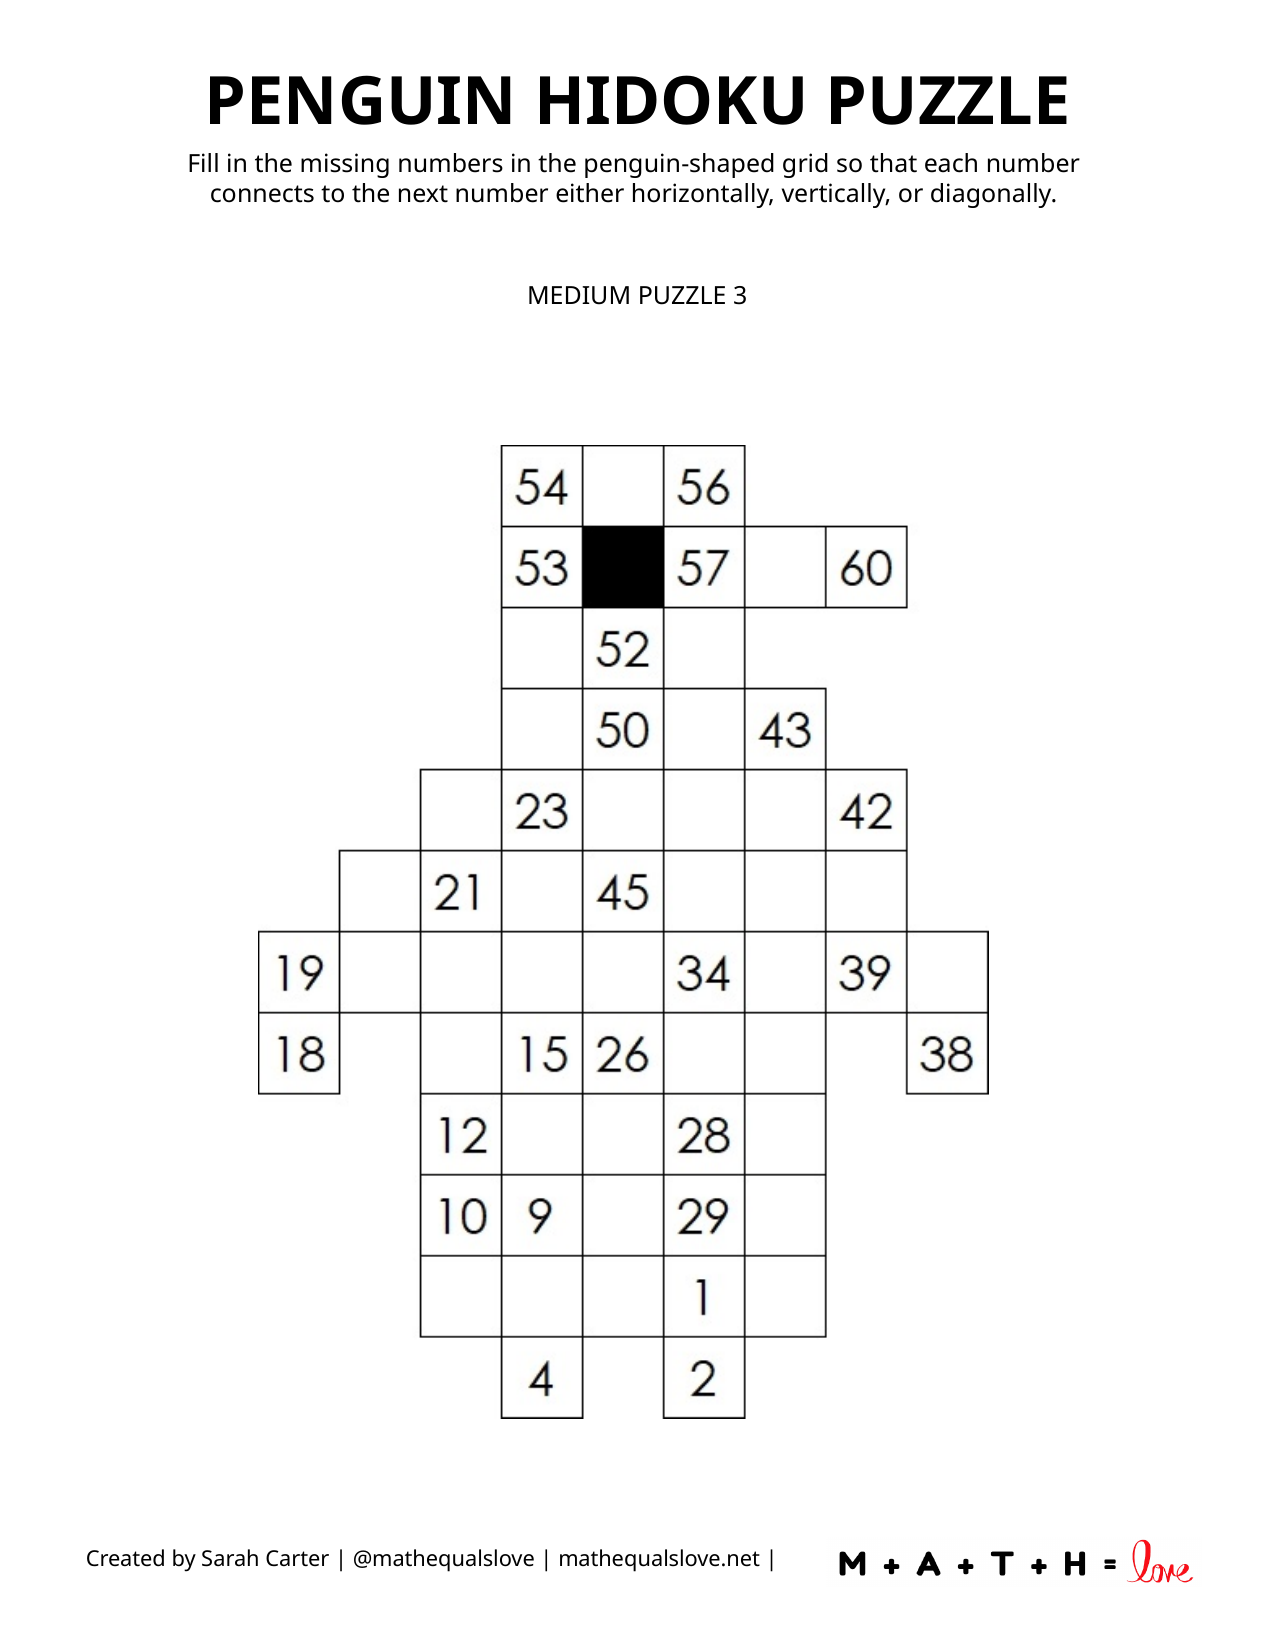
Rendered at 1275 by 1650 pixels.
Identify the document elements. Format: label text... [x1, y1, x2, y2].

picture [826, 1536, 1203, 1588]
text_box Created by Sarah Carter | @mathequalslove | mathequalslove.net | [70, 1537, 826, 1579]
text_box MEDIUM PUZZLE 3 [437, 279, 838, 330]
text_box PENGUIN HIDOKU PUZZLE [66, 50, 1211, 140]
picture [257, 445, 989, 1420]
text_box Fill in the missing numbers in the penguin-shaped grid so that each number connects to the next number either horizontally, vertically, or diagonally. [0, 140, 1275, 216]
